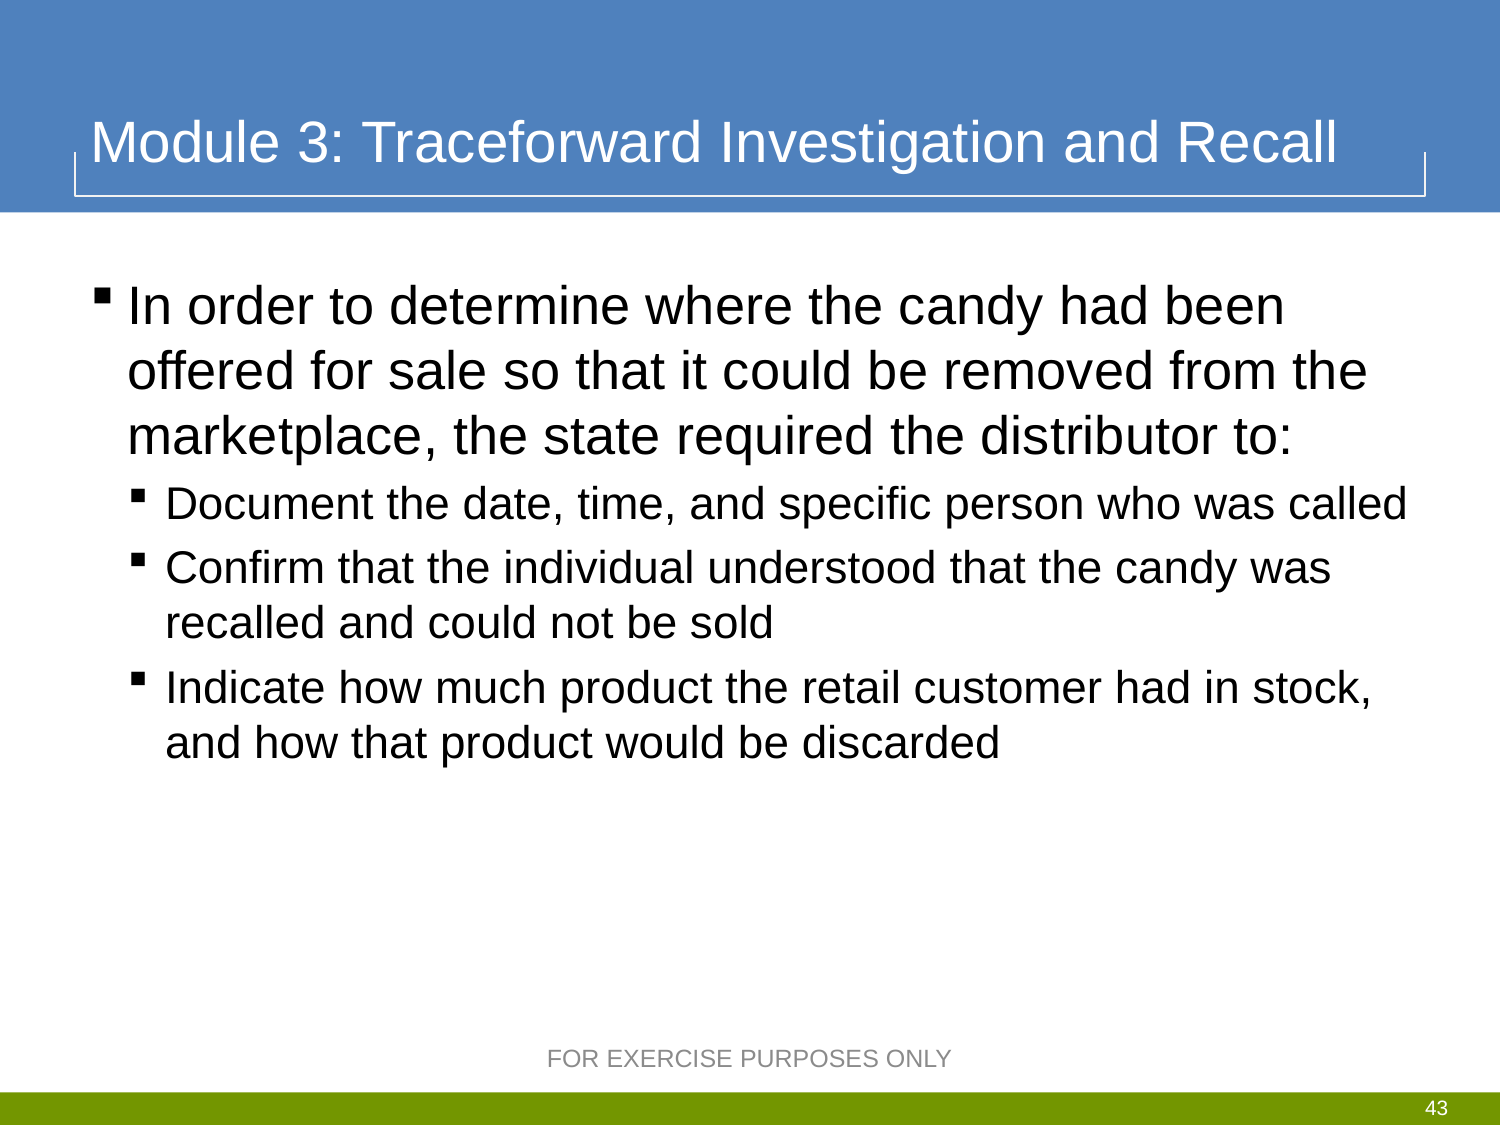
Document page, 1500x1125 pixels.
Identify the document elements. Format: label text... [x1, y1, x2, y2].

title Module 3: Traceforward Investigation and Recall [74, 44, 1426, 233]
list In order to determine where the candy had been offered for sale so that it could be removed from the marketplace, the state required the distributor to: Document the date, time, and specific person who was called Confirm that the individual understood that the candy was recalled and could not be sold Indicate how much product the retail customer had in stock, and how that product would be discarded [74, 262, 1426, 1006]
footer FOR EXERCISE PURPOSES ONLY [512, 1042, 988, 1103]
